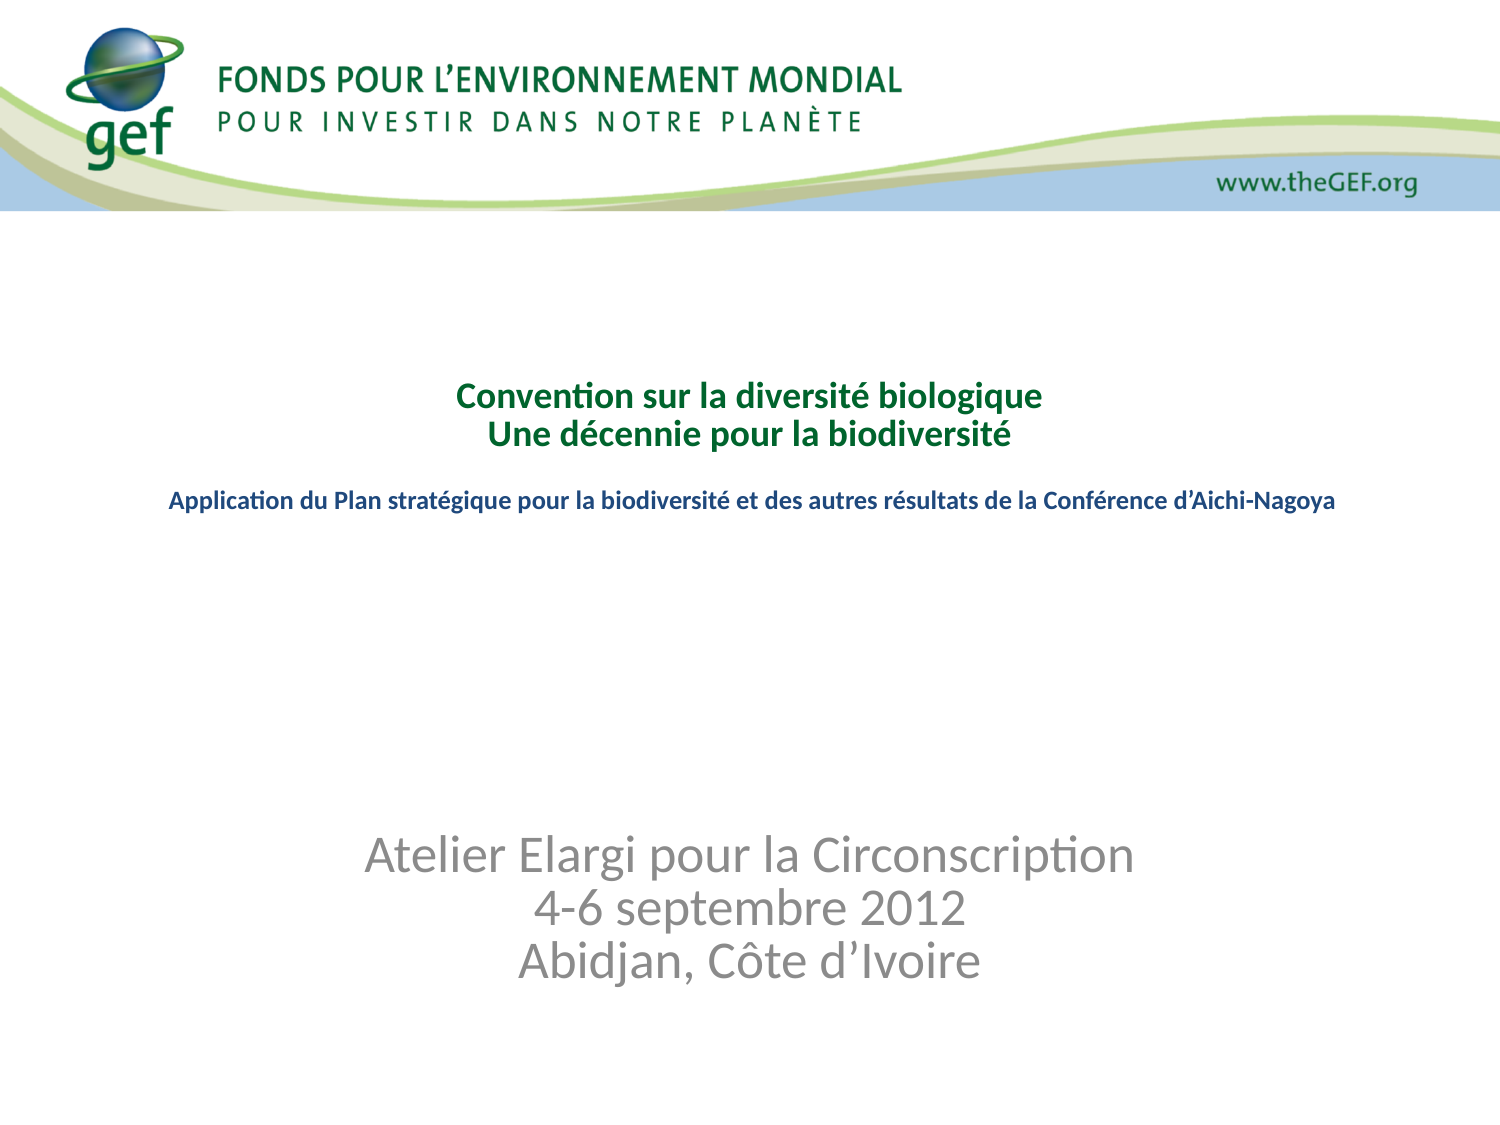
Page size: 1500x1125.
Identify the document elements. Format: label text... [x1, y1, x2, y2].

text_box Atelier Elargi pour la Circonscription 4-6 septembre 2012 Abidjan, Côte d’Ivoire [149, 825, 1350, 1000]
title Convention sur la diversité biologique Une décennie pour la biodiversité Application du Plan stratégique pour la biodiversité et des autres résultats de la Conférence d’Aichi-Nagoya [74, 337, 1426, 526]
picture [0, 0, 1500, 213]
